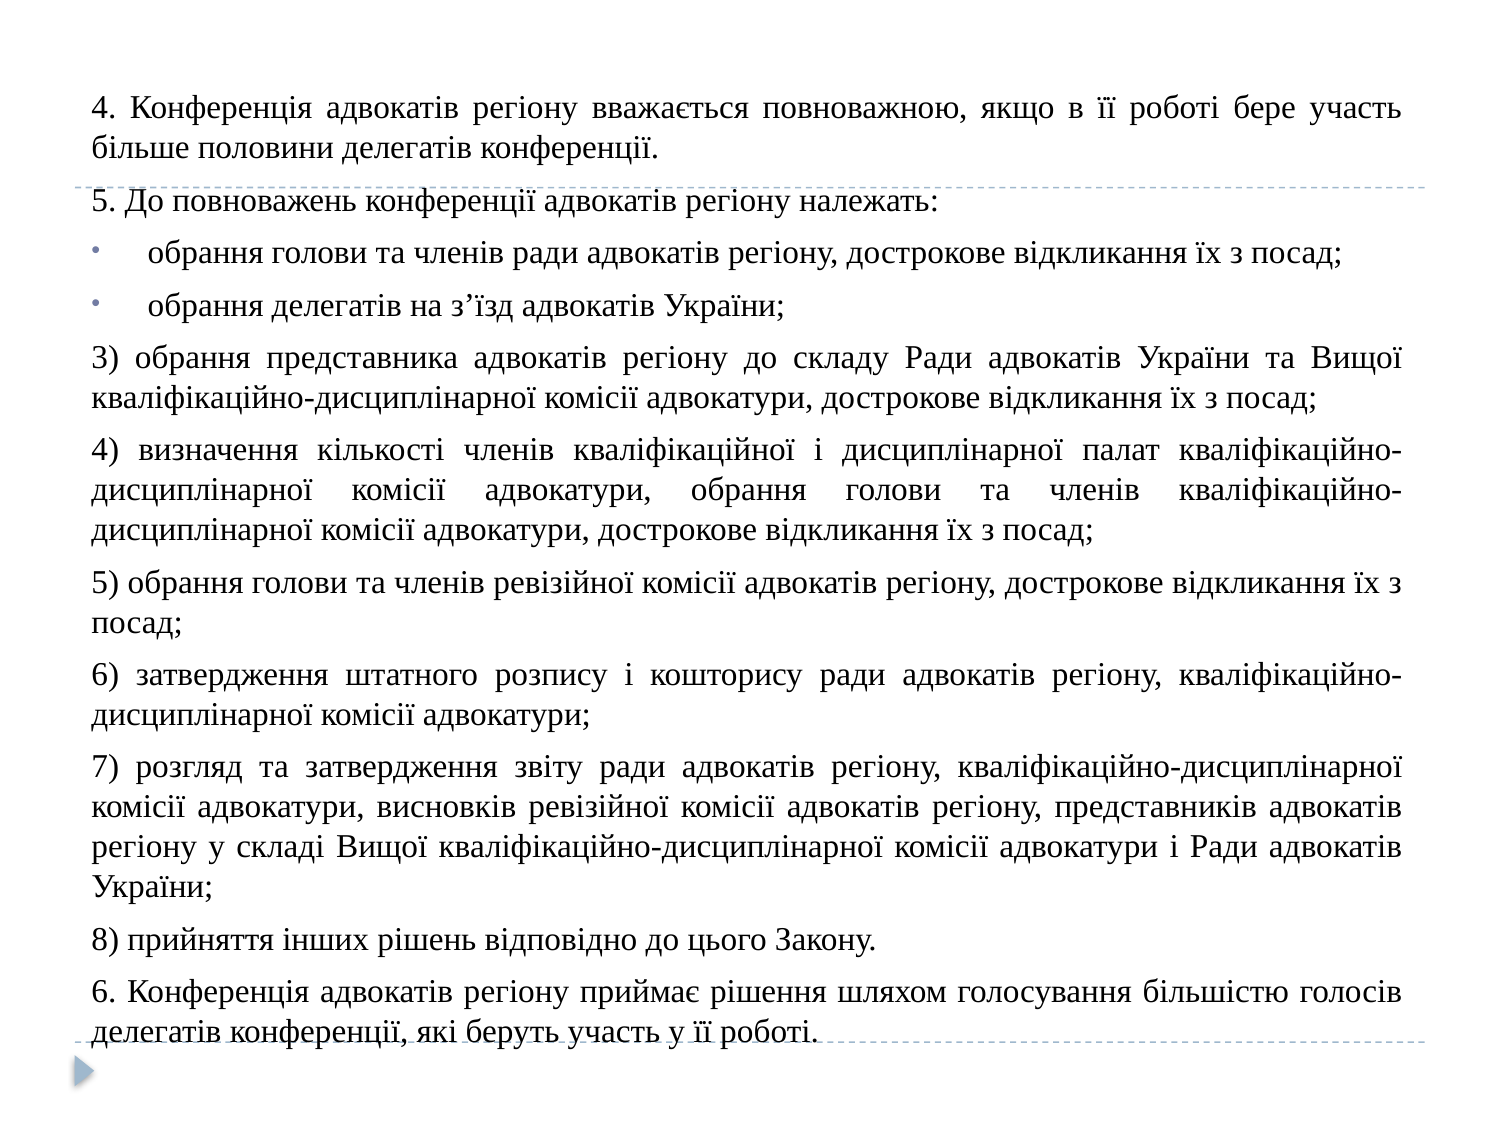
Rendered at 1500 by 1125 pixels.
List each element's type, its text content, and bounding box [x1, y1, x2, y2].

list 4. Конференція адвокатів регіону вважається повноважною, якщо в її роботі бере участь більше половини делегатів конференції. 5. До повноважень конференції адвокатів регіону належать: обрання голови та членів ради адвокатів регіону, дострокове відкликання їх з посад; обрання делегатів на з’їзд адвокатів України; 3) обрання представника адвокатів регіону до складу Ради адвокатів України та Вищої кваліфікаційно-дисциплінарної комісії адвокатури, дострокове відкликання їх з посад; 4) визначення кількості членів кваліфікаційної і дисциплінарної палат кваліфікаційно-дисциплінарної комісії адвокатури, обрання голови та членів кваліфікаційно-дисциплінарної комісії адвокатури, дострокове відкликання їх з посад; 5) обрання голови та членів ревізійної комісії адвокатів регіону, дострокове відкликання їх з посад; 6) затвердження штатного розпису і кошторису ради адвокатів регіону, кваліфікаційно-дисциплінарної комісії адвокатури; 7) розгляд та затвердження звіту ради адвокатів регіону, кваліфікаційно-дисциплінарної комісії адвокатури, висновків ревізійної комісії адвокатів регіону, представників адвокатів регіону у складі Вищої кваліфікаційно-дисциплінарної комісії адвокатури і Ради адвокатів України; 8) прийняття інших рішень відповідно до цього Закону. 6. Конференція адвокатів регіону приймає рішення шляхом голосування більшістю голосів делегатів конференції, які беруть участь у її роботі. [76, 78, 1420, 1027]
